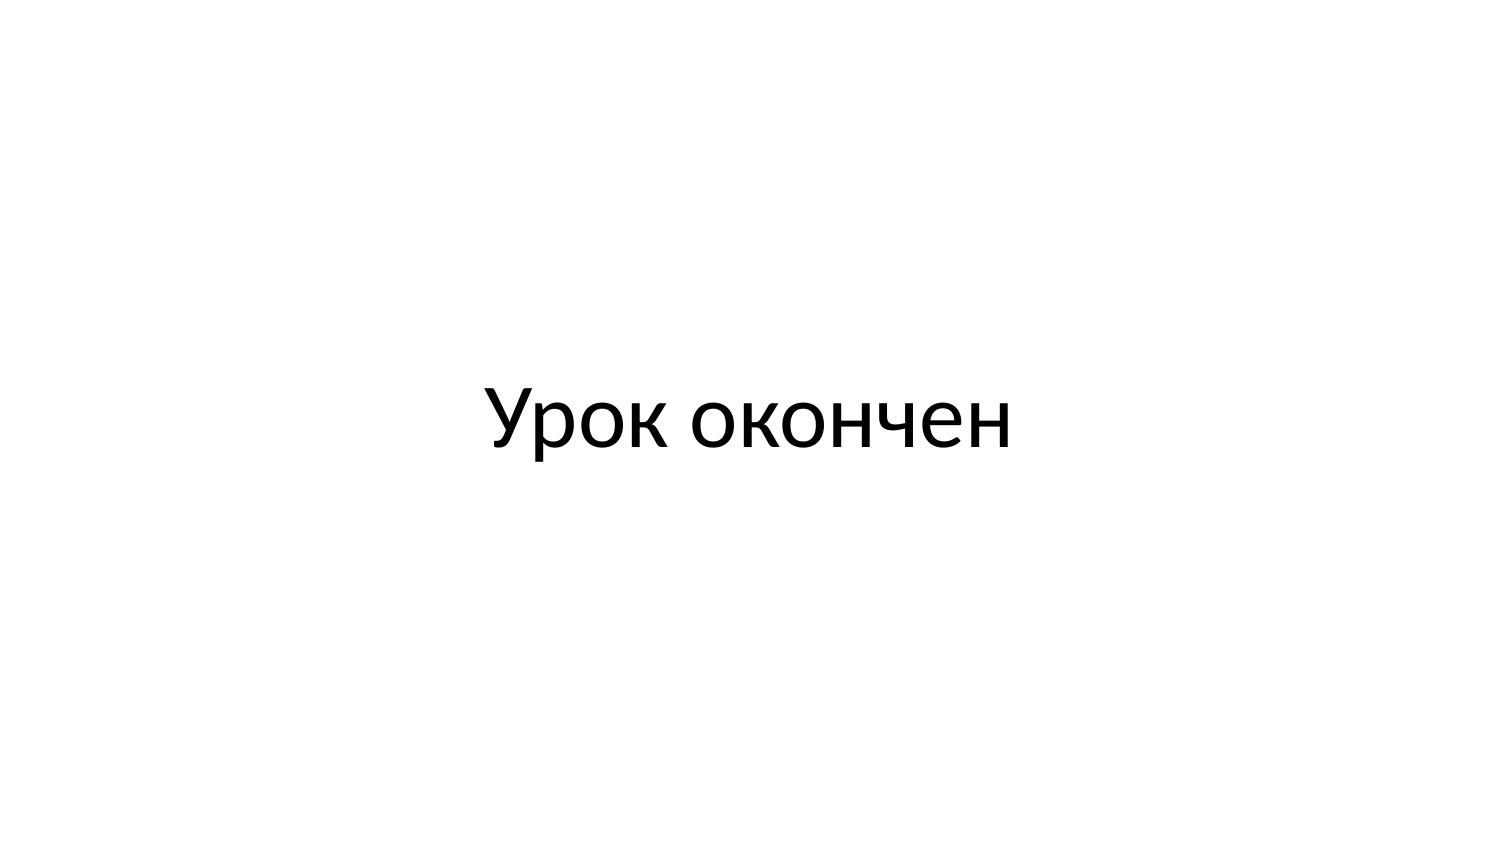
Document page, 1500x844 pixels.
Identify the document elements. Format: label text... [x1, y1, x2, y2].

title Урок окончен [75, 340, 1425, 481]
